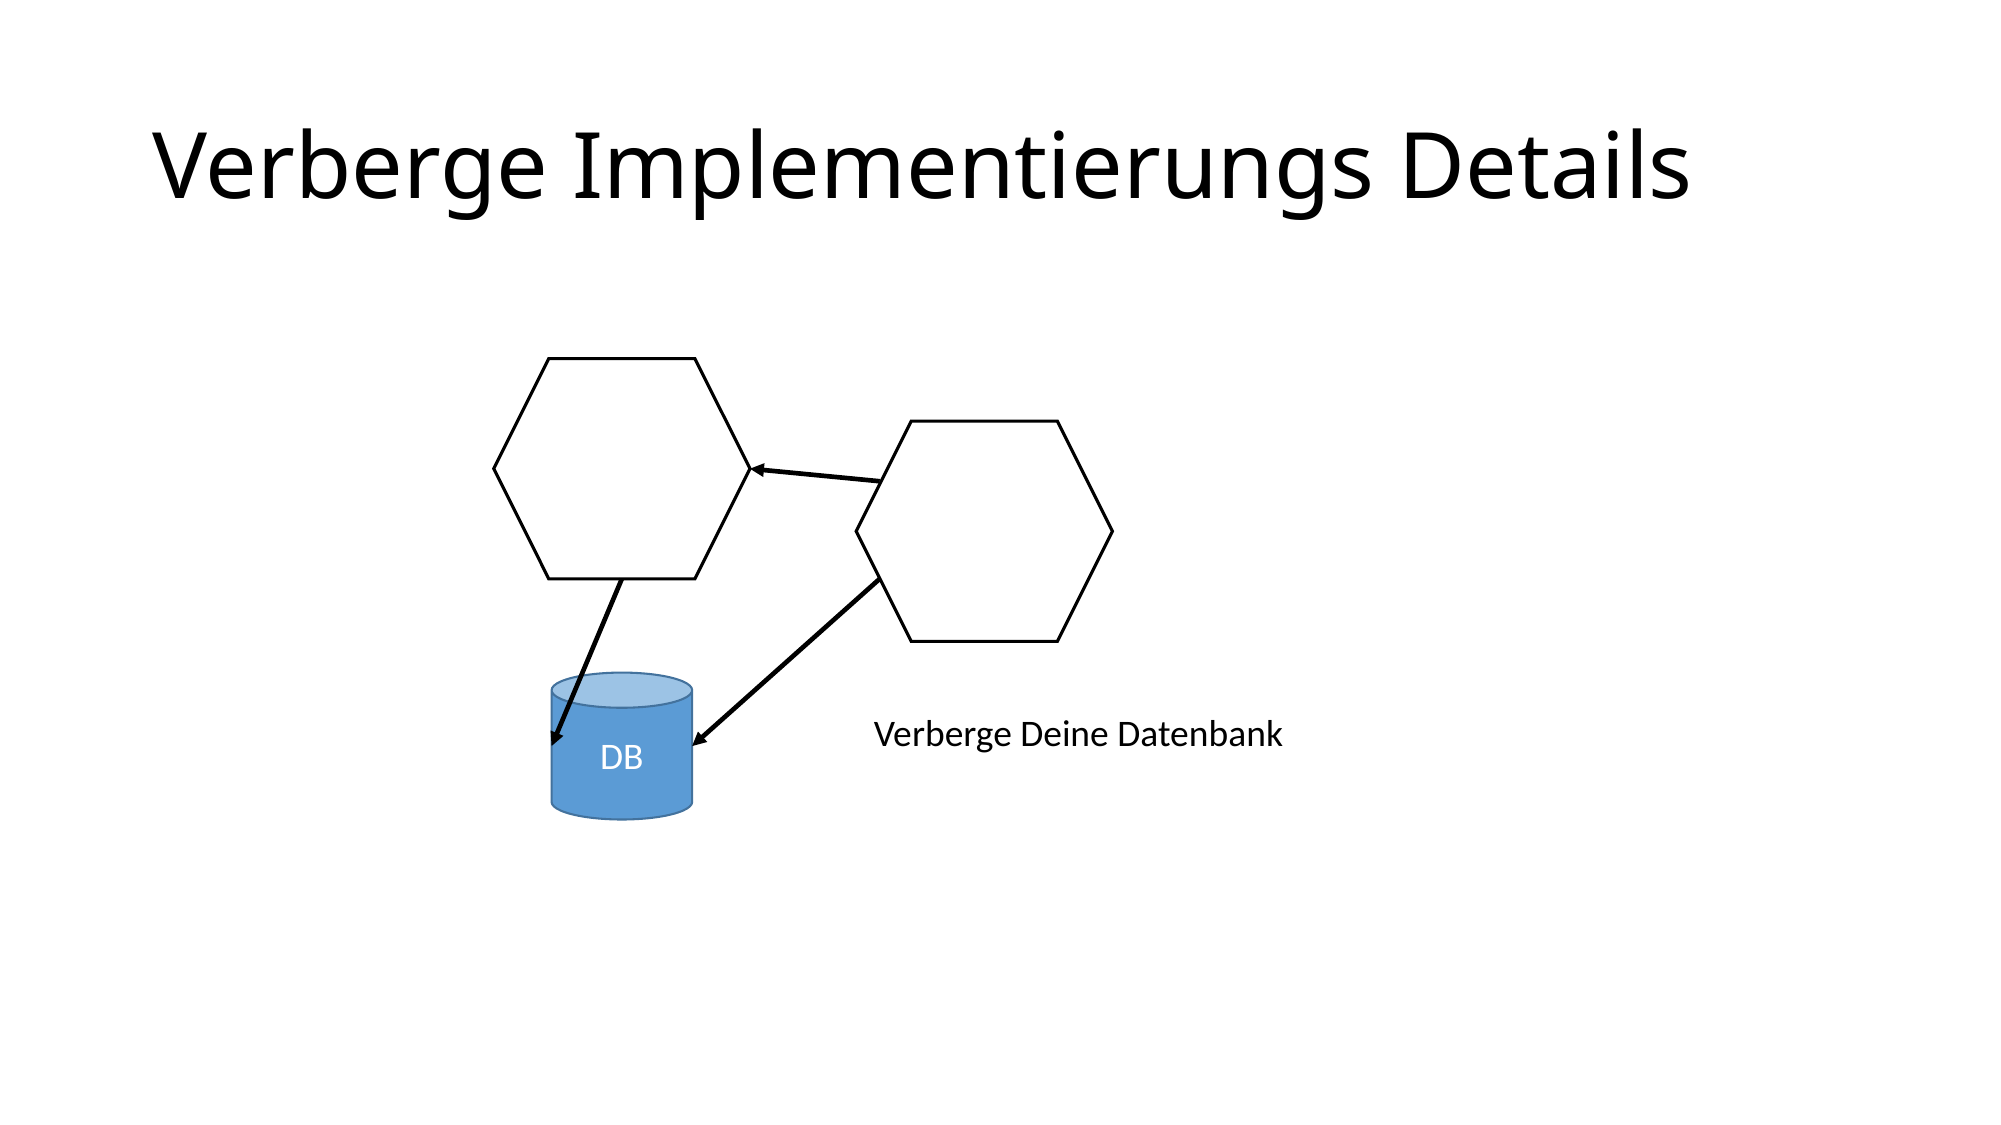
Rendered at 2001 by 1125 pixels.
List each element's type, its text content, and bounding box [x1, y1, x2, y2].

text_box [553, 678, 577, 700]
text_box [855, 420, 1114, 643]
title Verberge Implementierungs Details [137, 59, 1863, 278]
text_box [492, 357, 751, 580]
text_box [749, 468, 880, 482]
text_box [692, 578, 880, 747]
text_box Verberge Deine Datenbank [858, 701, 1299, 762]
text_box DB [550, 671, 694, 821]
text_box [574, 674, 690, 706]
